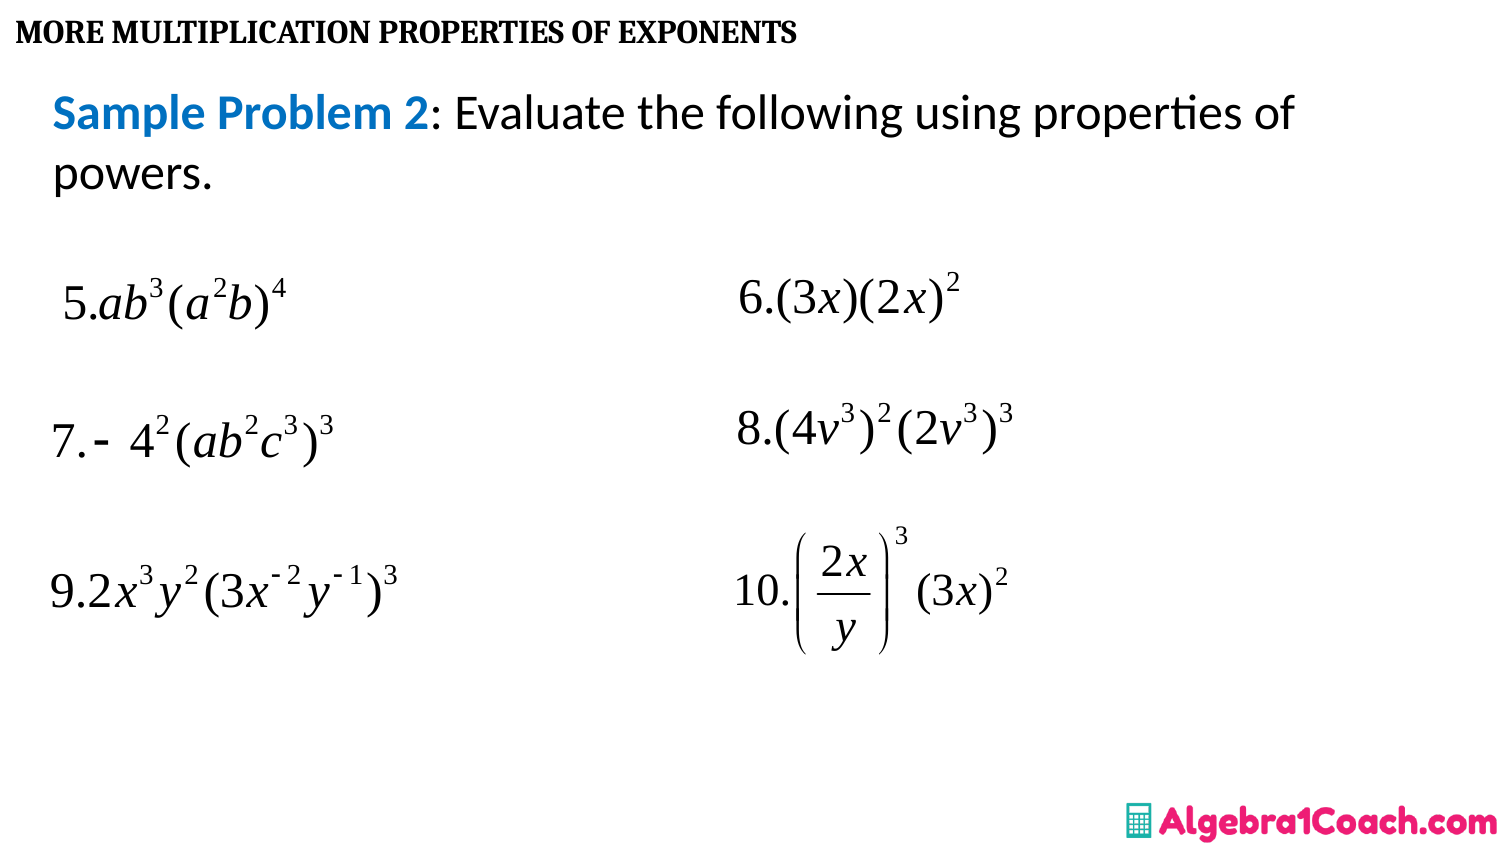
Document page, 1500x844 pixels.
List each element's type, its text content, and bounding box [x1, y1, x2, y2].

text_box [55, 265, 294, 341]
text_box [43, 402, 344, 479]
picture [1109, 798, 1500, 844]
text_box MORE MULTIPLICATION PROPERTIES OF EXPONENTS [0, 1, 1350, 60]
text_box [43, 552, 407, 629]
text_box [730, 259, 969, 335]
list Sample Problem 2: Evaluate the following using properties of powers. [37, 71, 1463, 797]
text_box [731, 390, 1024, 466]
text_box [731, 513, 1018, 664]
